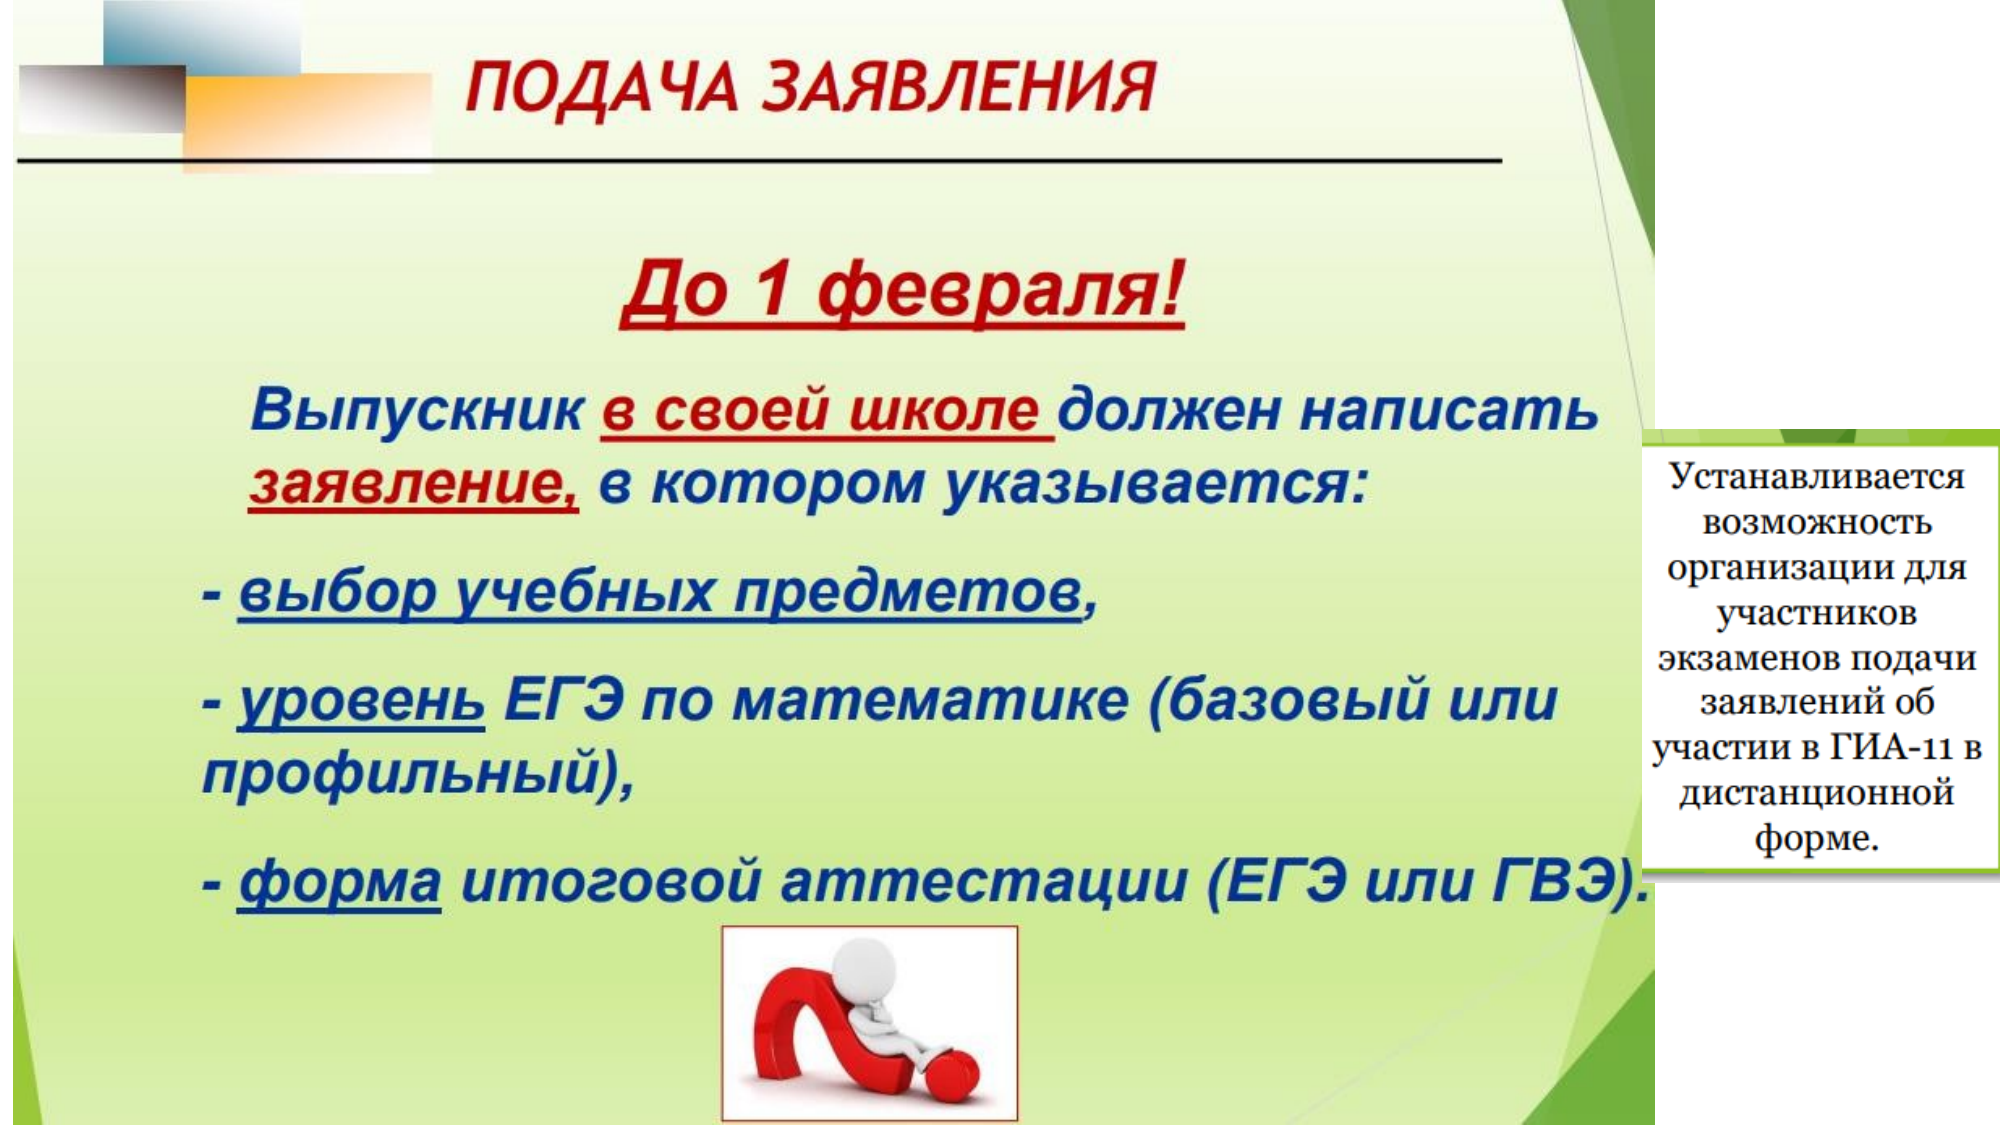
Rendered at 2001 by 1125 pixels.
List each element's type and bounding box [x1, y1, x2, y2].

text_box [12, 0, 2000, 1125]
